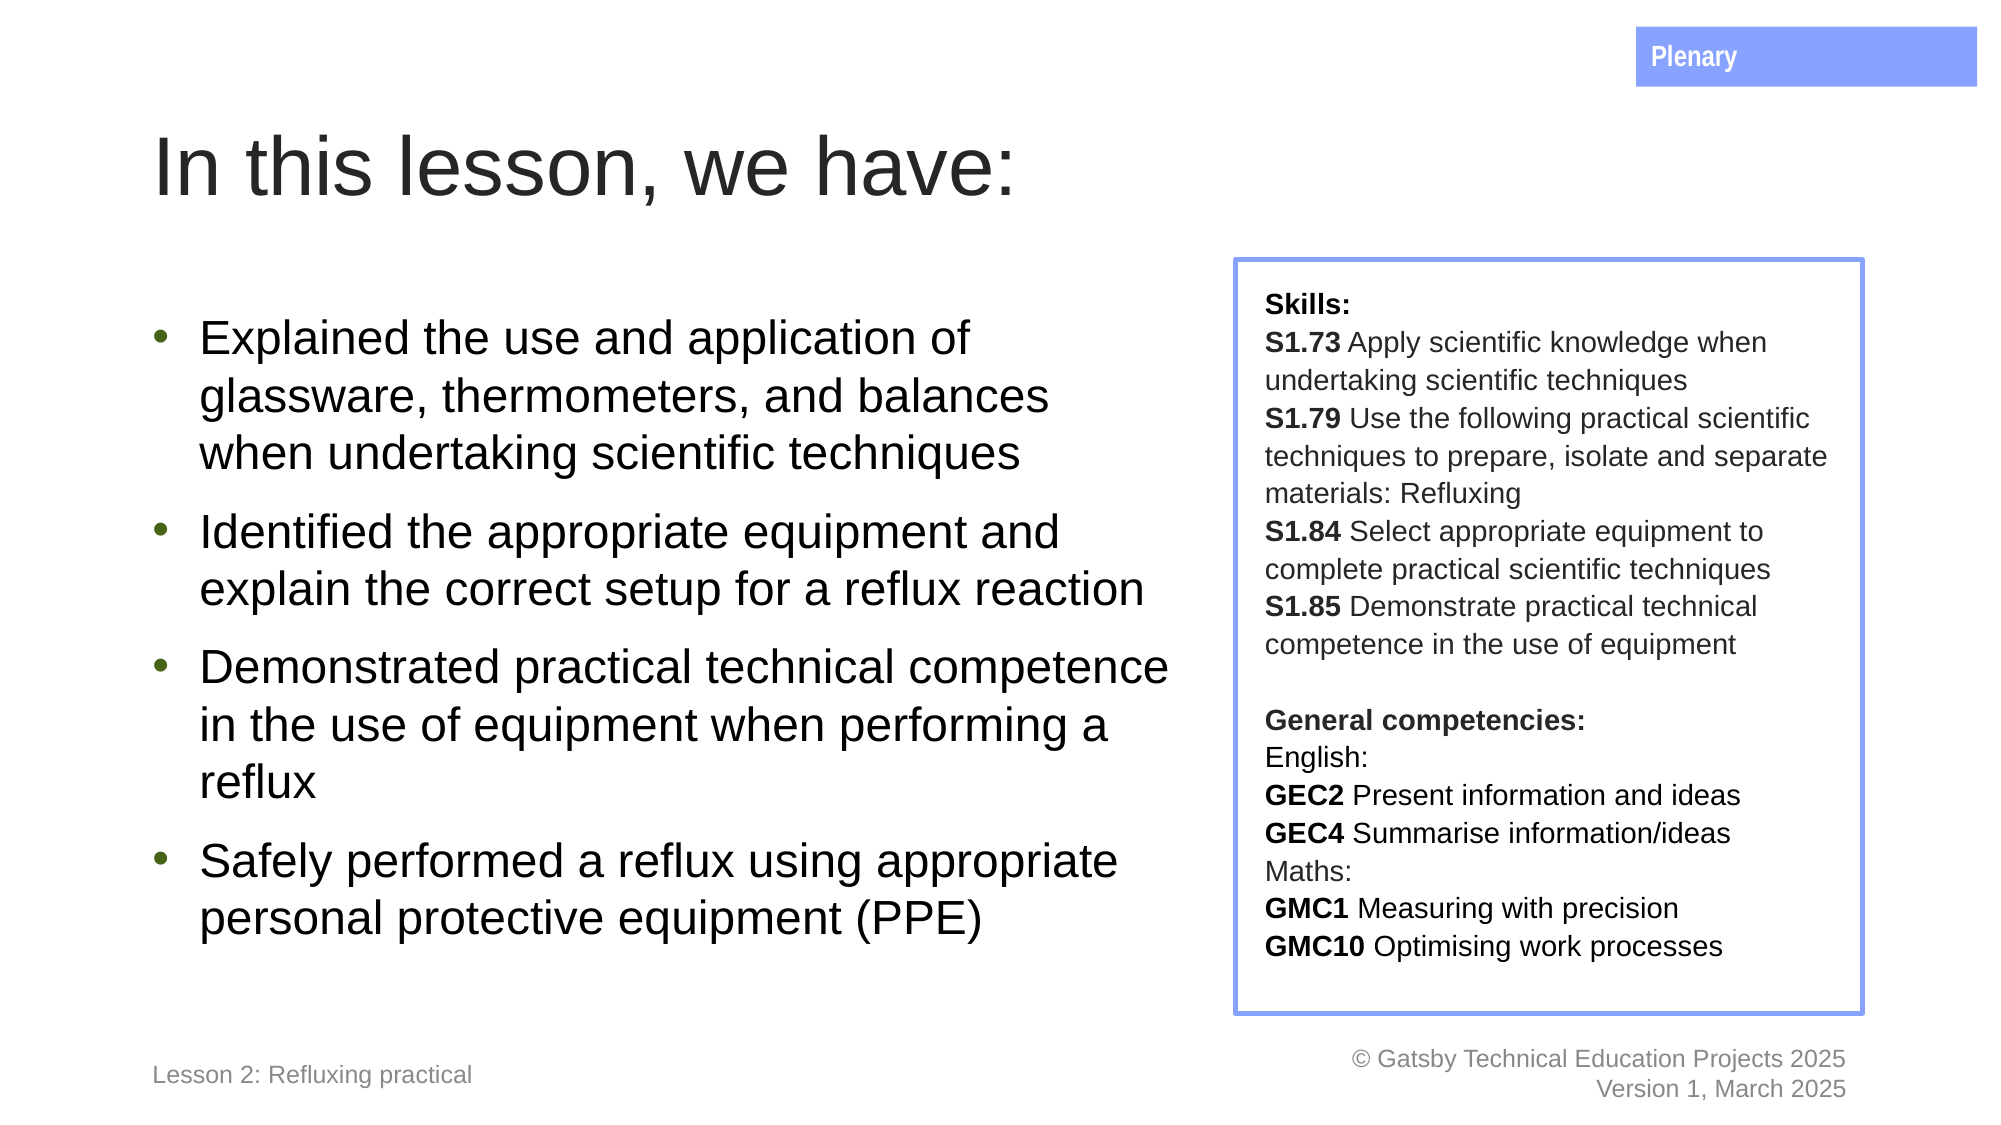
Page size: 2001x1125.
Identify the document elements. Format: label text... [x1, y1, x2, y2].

list Lesson 2: Refluxing practical [137, 1042, 829, 1103]
title In this lesson, we have: [137, 59, 1863, 278]
list Plenary [1636, 26, 1978, 87]
list Skills: S1.73 Apply scientific knowledge when undertaking scientific techniques S1.79 Use the following practical scientific techniques to prepare, isolate and separate materials: Refluxing S1.84 Select appropriate equipment to complete practical scientific techniques S1.85 Demonstrate practical technical competence in the use of equipment General competencies: English: GEC2 Present information and ideas GEC4 Summarise information/ideas Maths: GMC1 Measuring with precision GMC10 Optimising work processes [1233, 257, 1865, 1016]
list Explained the use and application of glassware, thermometers, and balances when undertaking scientific techniques Identified the appropriate equipment and explain the correct setup for a reflux reaction Demonstrated practical technical competence in the use of equipment when performing a reflux Safely performed a reflux using appropriate personal protective equipment (PPE) [137, 299, 1188, 1014]
